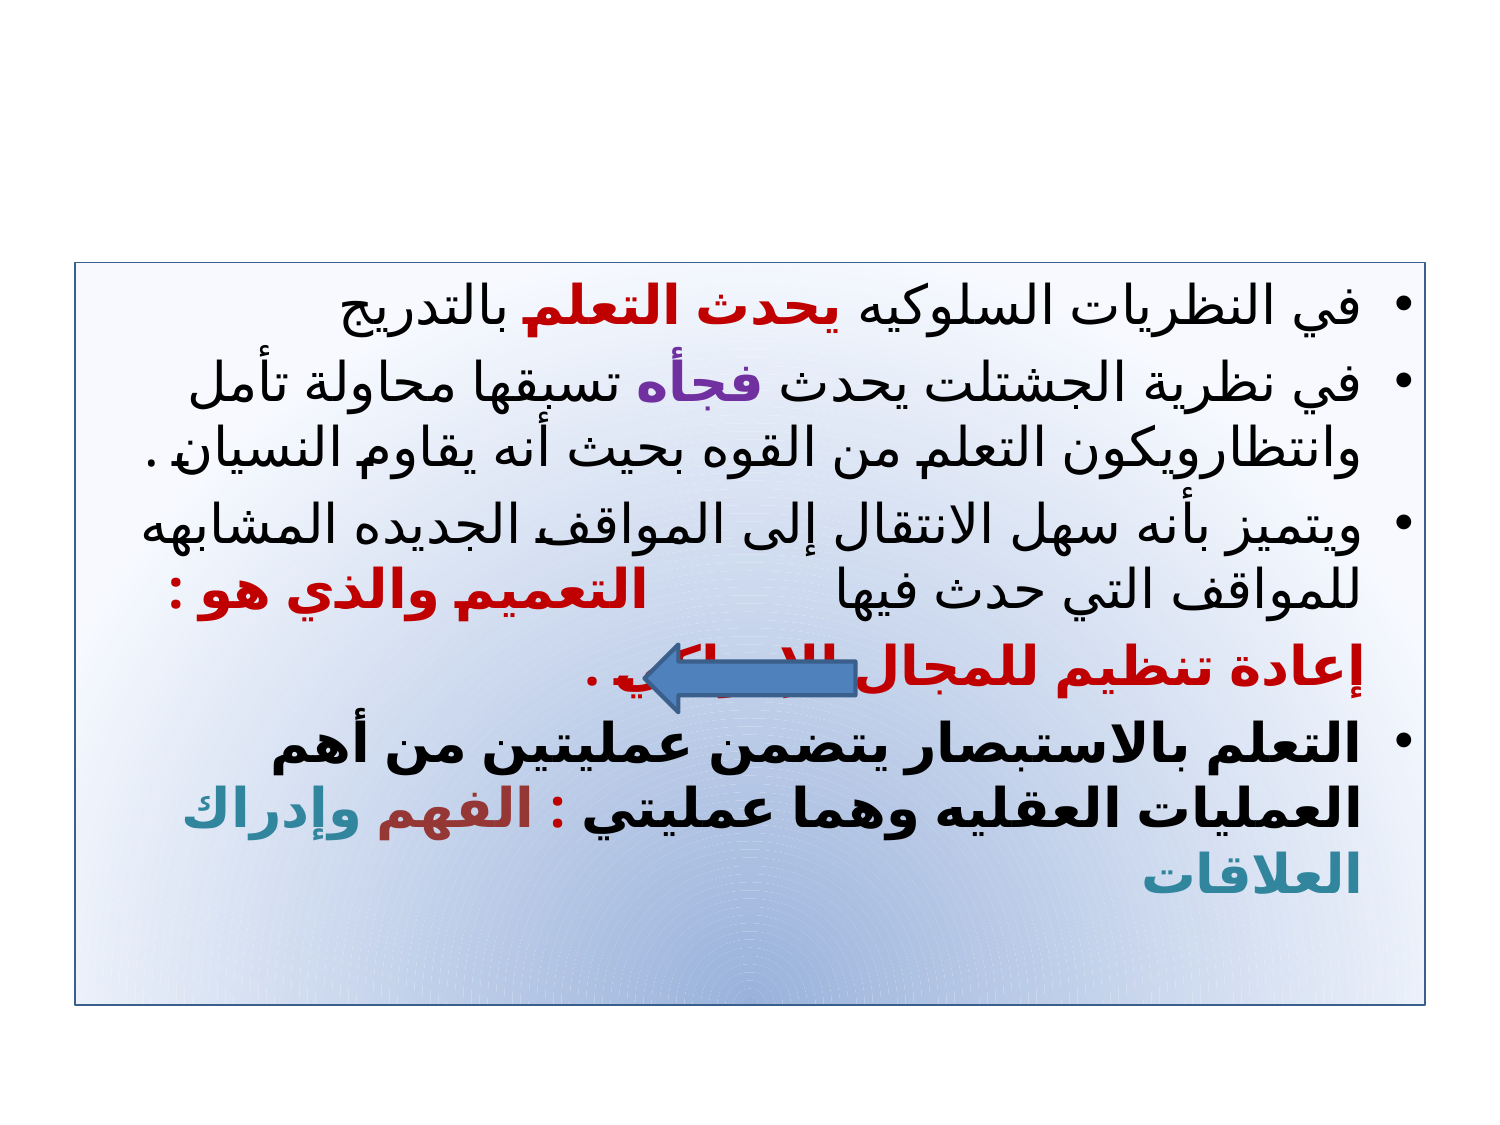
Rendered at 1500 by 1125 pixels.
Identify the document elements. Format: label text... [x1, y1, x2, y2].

text_box [642, 642, 858, 715]
list في النظريات السلوكيه يحدث التعلم بالتدريج في نظرية الجشتلت يحدث فجأه تسبقها محاولة تأمل وانتظارويكون التعلم من القوه بحيث أنه يقاوم النسيان . ويتميز بأنه سهل الانتقال إلى المواقف الجديده المشابهه للمواقف التي حدث فيها التعميم والذي هو : إعادة تنظيم للمجال الإدراكي . التعلم بالاستبصار يتضمن عمليتين من أهم العمليات العقليه وهما عمليتي : الفهم وإدراك العلاقات [74, 262, 1426, 1006]
